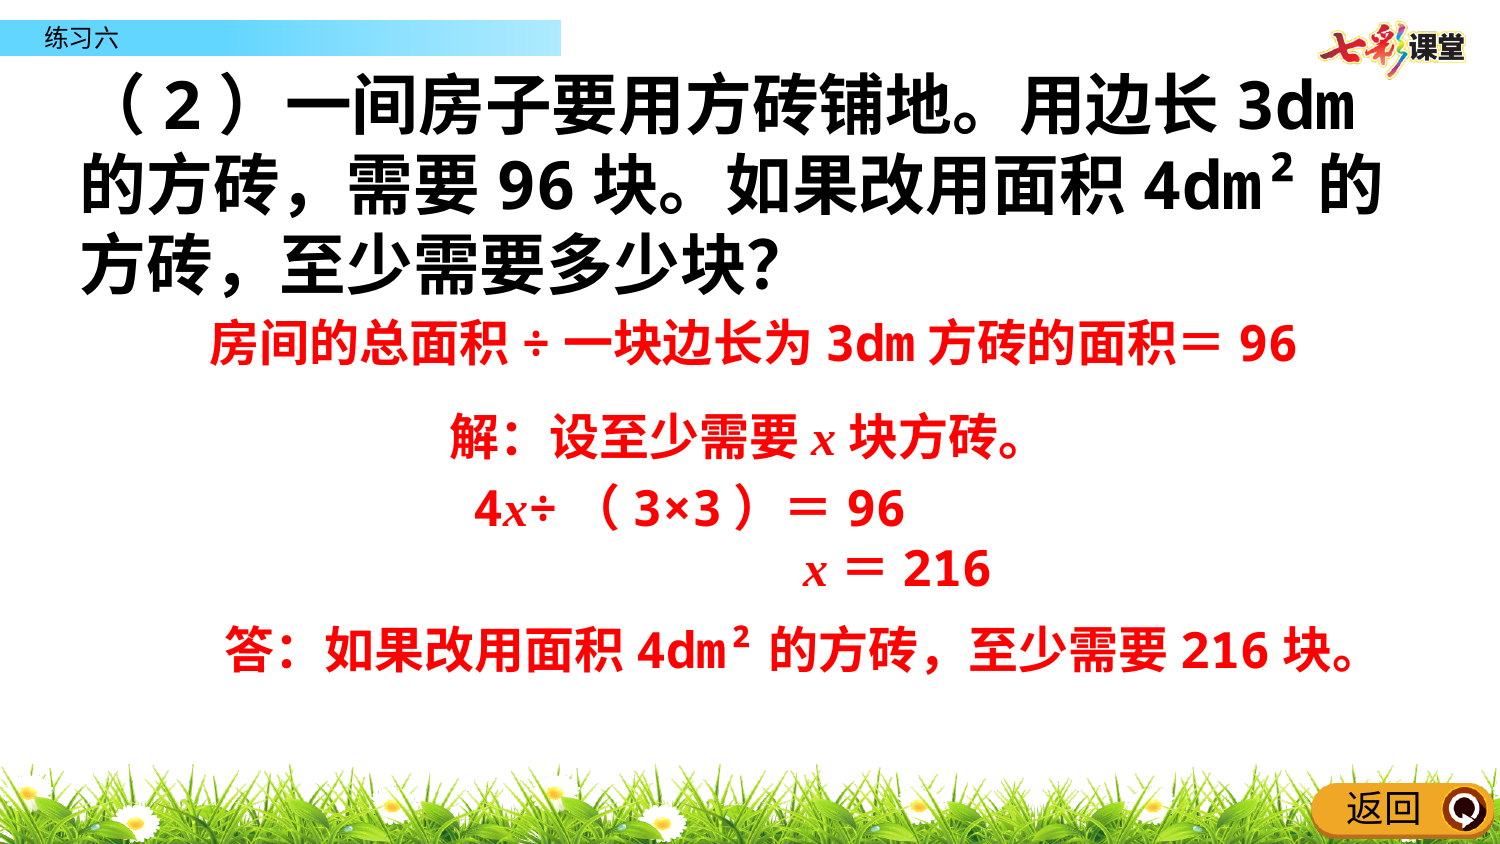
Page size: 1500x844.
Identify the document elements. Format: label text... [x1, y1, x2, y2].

picture [0, 764, 1500, 844]
text_box 房间的总面积÷一块边长为3dm方砖的面积＝96 [194, 303, 1314, 379]
picture [1316, 20, 1468, 80]
text_box 解：设至少需要x块方砖。 [434, 398, 1063, 473]
text_box 4x÷（3×3）＝96 x＝216 [458, 469, 1007, 604]
text_box （2）一间房子要用方砖铺地。用边长3dm的方砖，需要96块。如果改用面积4dm²的方砖，至少需要多少块？ [64, 55, 1443, 311]
text_box 答：如果改用面积4dm²的方砖，至少需要216块。 [209, 610, 1397, 686]
